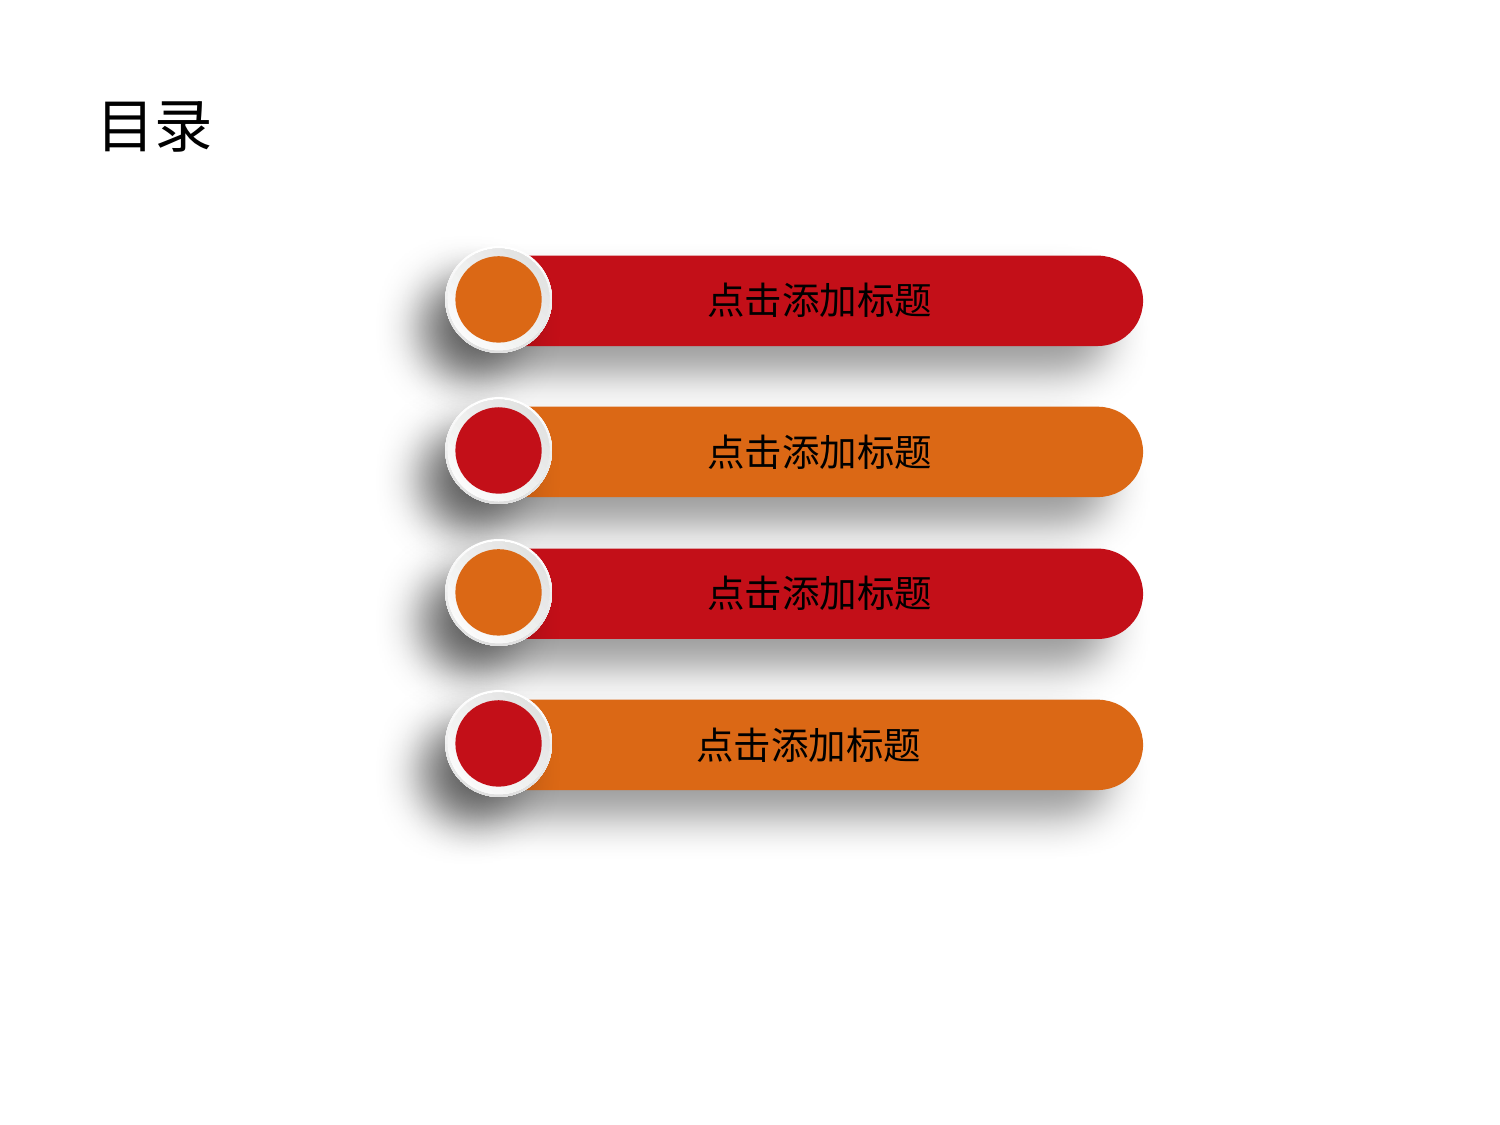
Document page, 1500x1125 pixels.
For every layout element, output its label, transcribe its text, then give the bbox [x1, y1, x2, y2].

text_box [445, 396, 553, 505]
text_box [445, 538, 553, 646]
text_box 点击添加标题 [692, 269, 948, 330]
text_box [557, 697, 1146, 793]
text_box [445, 689, 553, 798]
text_box [557, 253, 1146, 349]
text_box [557, 546, 1146, 642]
text_box [557, 404, 1146, 500]
text_box 目录 [81, 82, 246, 167]
text_box 点击添加标题 [681, 714, 936, 775]
picture [0, 0, 1500, 1125]
text_box 点击添加标题 [692, 421, 948, 482]
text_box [445, 245, 553, 354]
text_box 点击添加标题 [692, 562, 948, 623]
